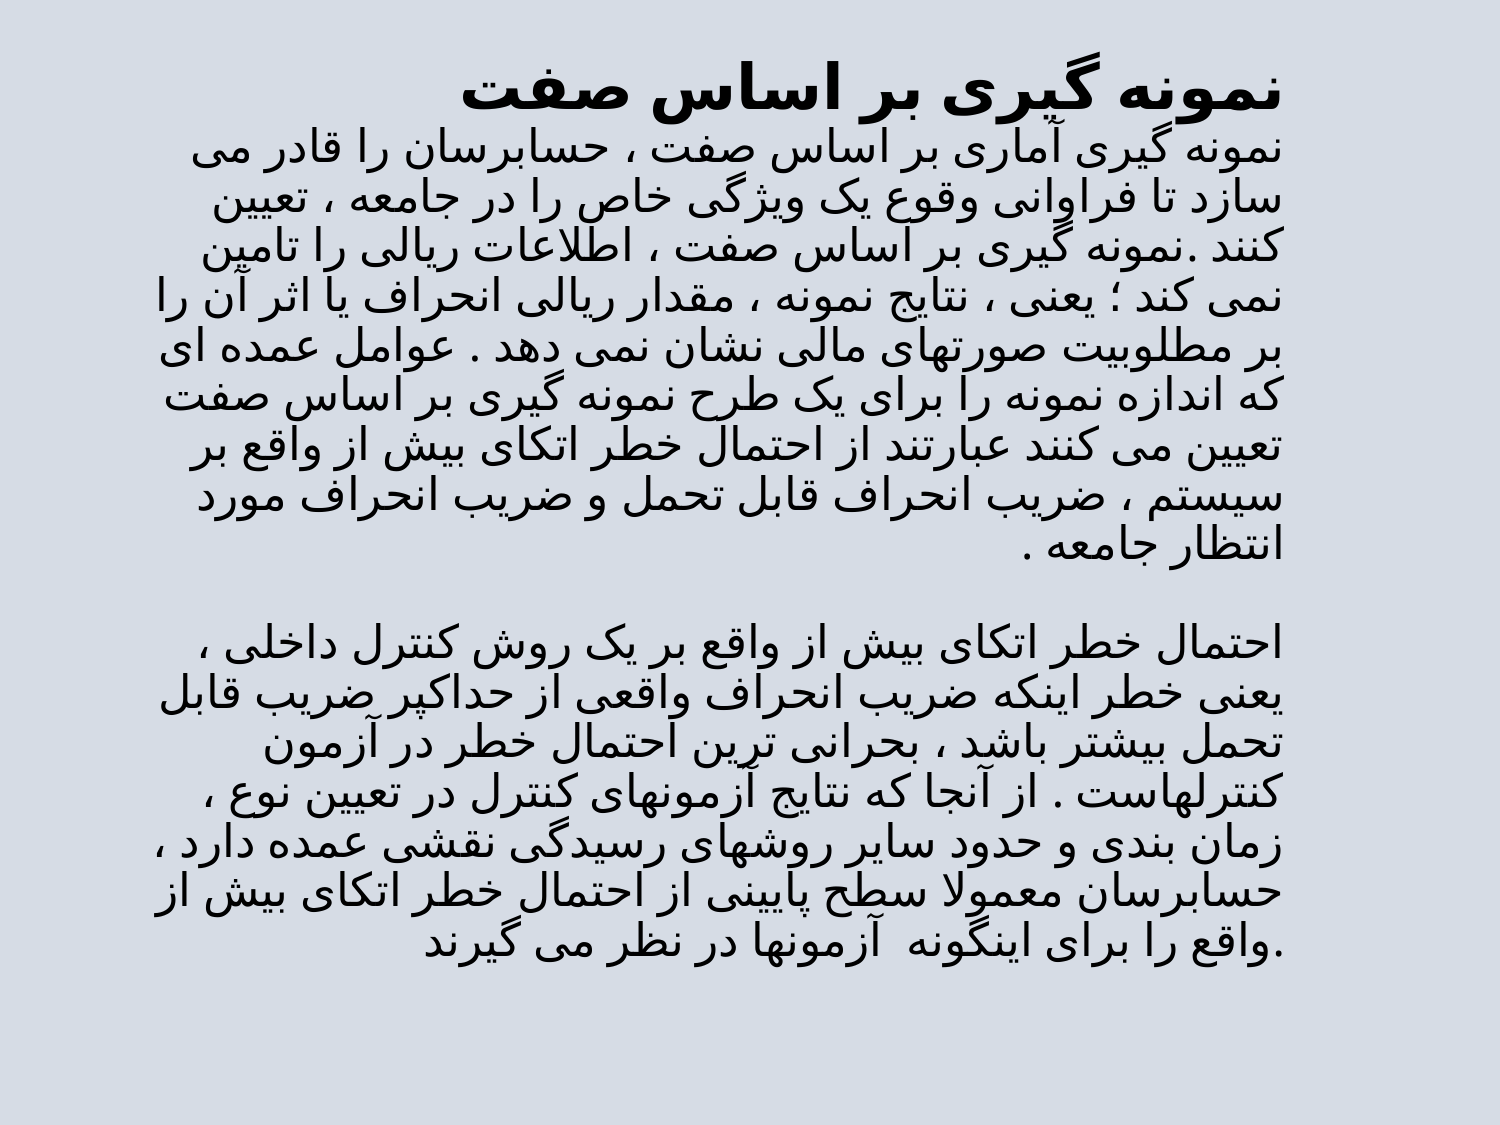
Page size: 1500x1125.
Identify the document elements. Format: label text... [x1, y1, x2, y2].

title نمونه گیری بر اساس صفت نمونه گیری آماری بر اساس صفت ، حسابرسان را قادر می سازد تا فراوانی وقوع یک ویژگی خاص را در جامعه ، تعیین کنند .نمونه گیری بر اساس صفت ، اطلاعات ریالی را تامین نمی کند ؛ یعنی ، نتایج نمونه ، مقدار ریالی انحراف یا اثر آن را بر مطلوبیت صورتهای مالی نشان نمی دهد . عوامل عمده ای که اندازه نمونه را برای یک طرح نمونه گیری بر اساس صفت تعیین می کنند عبارتند از احتمال خطر اتکای بیش از واقع بر سیستم ، ضریب انحراف قابل تحمل و ضریب انحراف مورد انتظار جامعه . احتمال خطر اتکای بیش از واقع بر یک روش کنترل داخلی ، یعنی خطر اینکه ضریب انحراف واقعی از حداکپر ضریب قابل تحمل بیشتر باشد ، بحرانی ترین احتمال خطر در آزمون کنترلهاست . از آنجا که نتایج آزمونهای کنترل در تعیین نوع ، زمان بندی و حدود سایر روشهای رسیدگی نقشی عمده دارد ، حسابرسان معمولا سطح پایینی از احتمال خطر اتکای بیش از واقع را برای اینگونه آزمونها در نظر می گیرند. [117, 45, 1300, 1032]
